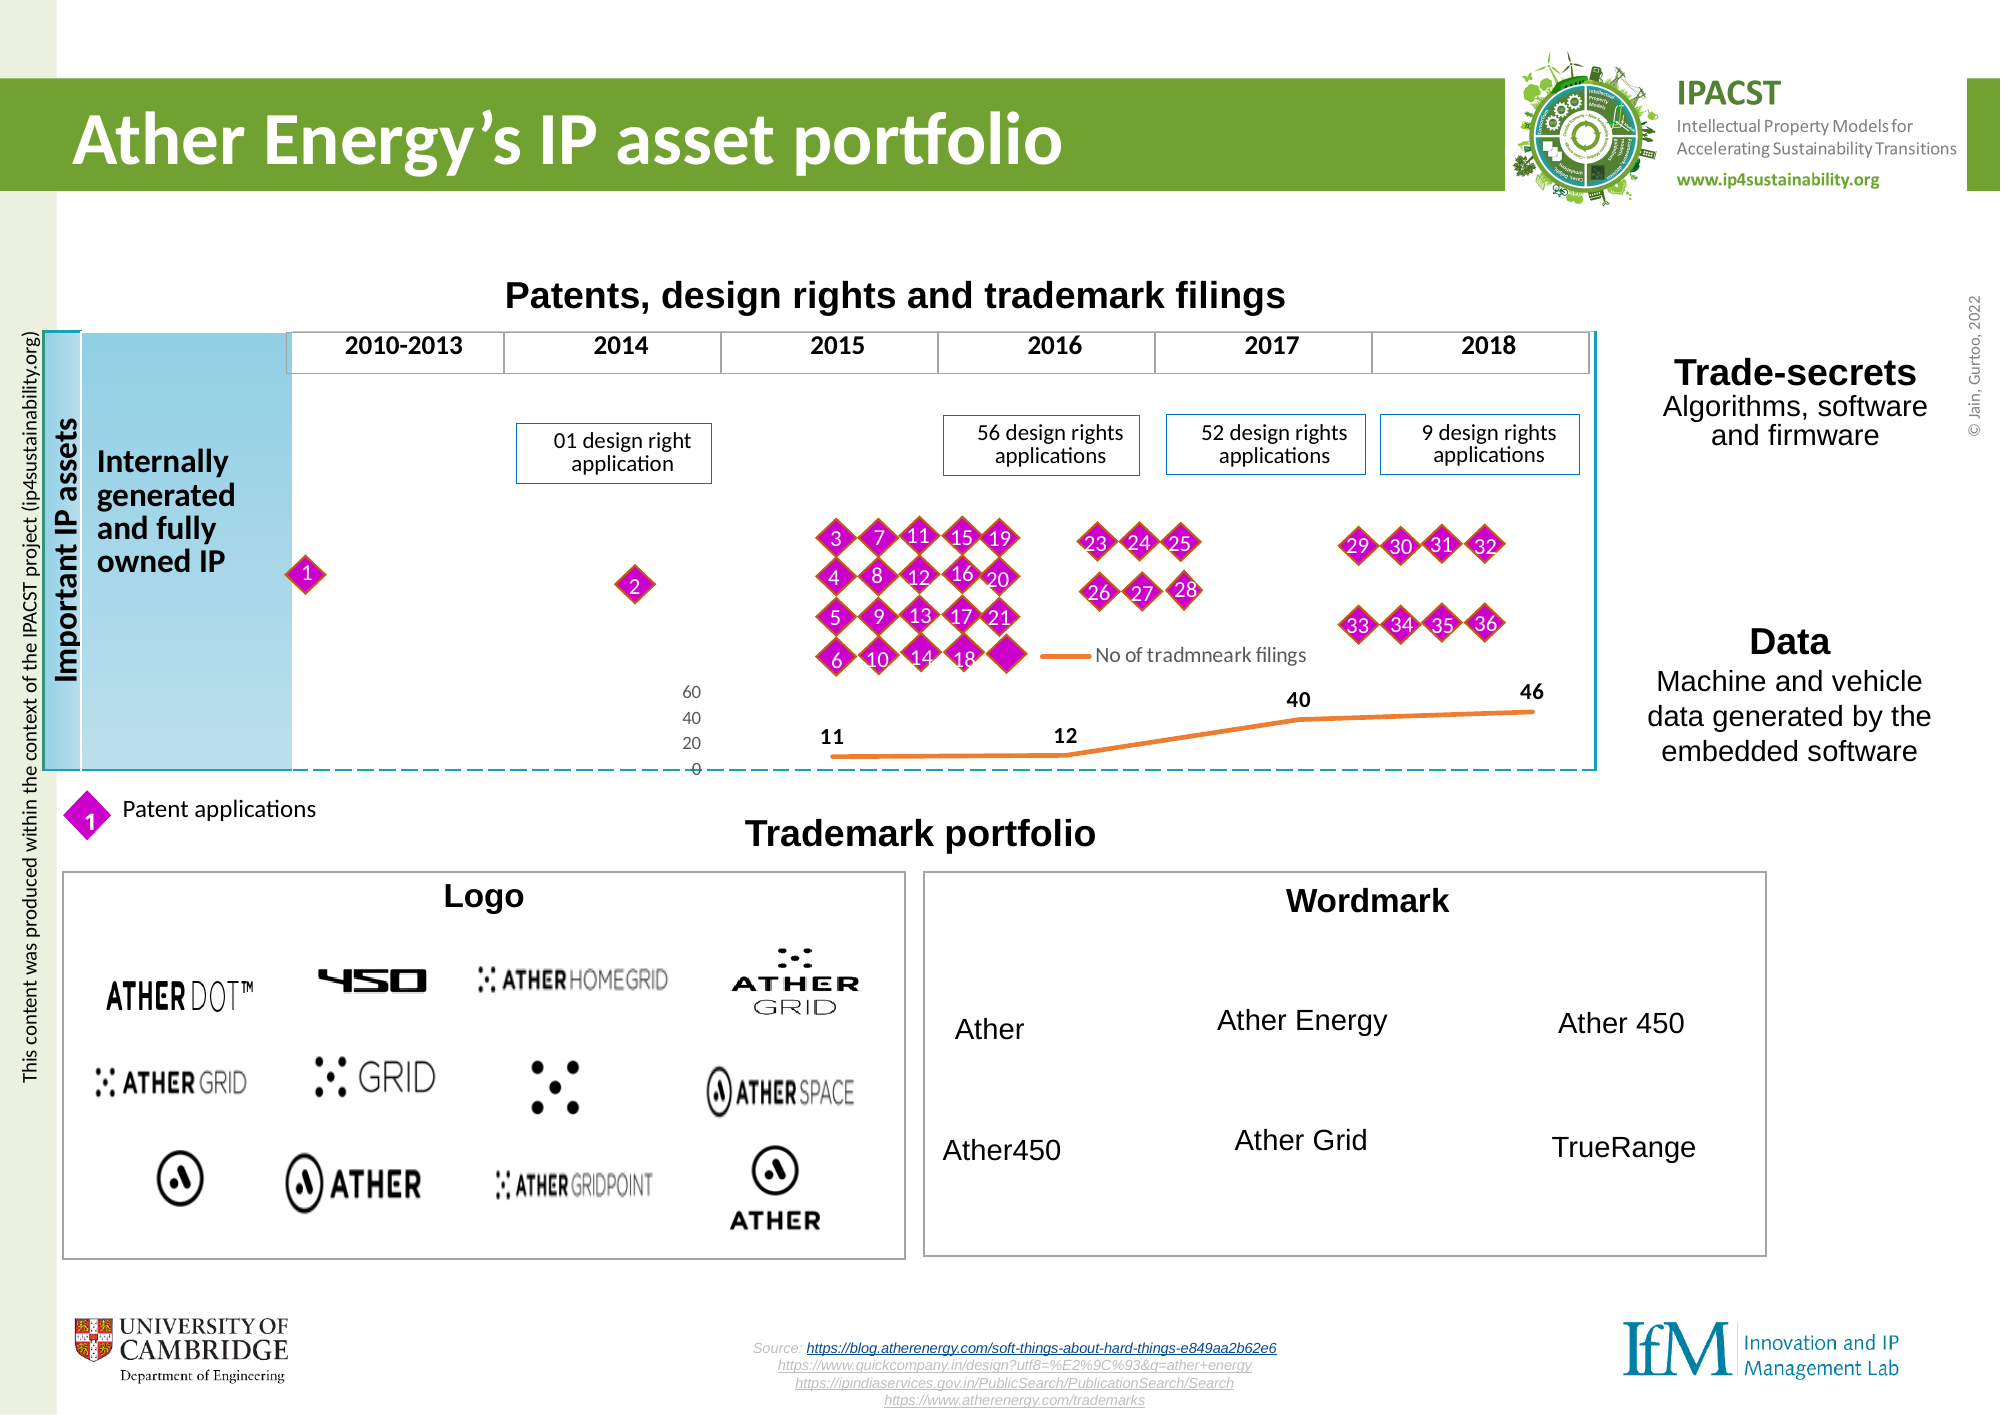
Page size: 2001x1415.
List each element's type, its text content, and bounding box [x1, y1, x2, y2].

text_box Data Machine and vehicle data generated by the embedded software [1624, 609, 1956, 775]
text_box Ather 450 [1543, 996, 1701, 1047]
text_box 13 [893, 592, 955, 635]
text_box Patent applications [107, 790, 332, 830]
picture [1677, 1322, 1715, 1362]
picture [284, 917, 886, 1258]
text_box Ather [939, 1002, 1040, 1053]
text_box Ather Energy [1202, 994, 1404, 1045]
picture [74, 1317, 288, 1386]
text_box [923, 871, 1767, 1257]
text_box 56 design rights applications [943, 415, 1140, 476]
text_box 5 [814, 595, 858, 635]
picture [1623, 1325, 1629, 1373]
text_box Ather Energy’s IP asset portfolio [1968, 77, 2000, 192]
picture [1623, 1322, 1905, 1380]
text_box 01 design right application [516, 423, 712, 484]
picture [87, 1132, 445, 1244]
picture [1637, 1322, 1663, 1373]
text_box 9 design rights applications [1380, 414, 1580, 475]
text_box 35 [1416, 602, 1459, 635]
picture [1652, 1325, 1669, 1373]
text_box TrueRange [1536, 1121, 1712, 1171]
text_box 7 [858, 515, 891, 553]
text_box 30 [1374, 523, 1435, 567]
text_box 11 [891, 513, 952, 554]
text_box 20 [971, 557, 1032, 595]
text_box Patents, design rights and trademark filings [490, 263, 1384, 324]
picture [1504, 43, 1968, 216]
table_header Important IP assets [45, 333, 80, 769]
text_box 17 [934, 594, 996, 635]
text_box 8 [856, 553, 904, 595]
text_box 19 [973, 516, 1034, 559]
text_box 34 [1375, 602, 1416, 635]
picture [683, 1133, 867, 1248]
text_box 29 [1331, 522, 1392, 565]
text_box 4 [813, 554, 856, 597]
picture [79, 941, 271, 1122]
text_box 26 [1072, 570, 1133, 613]
text_box 2 [613, 563, 652, 607]
text_box Logo [428, 867, 851, 871]
text_box 1 [286, 550, 334, 593]
chart [662, 635, 1670, 784]
text_box 15 [935, 514, 996, 550]
table_header 2016 [939, 333, 1154, 373]
text_box 9 [858, 594, 893, 635]
text_box 31 [1415, 522, 1476, 565]
text_box Source: https://blog.atherenergy.com/soft-things-about-hard-things-e849aa2b62e6 https://www.quickcompany.in/design?utf8=%E2%9C%93&q=ather+energy https://ipindiaservices.gov.in/PublicSearch/PublicationSearch/Search https://www.atherenergy.com/trademarks [618, 1331, 1415, 1415]
text_box Ather Energy’s IP asset portfolio [0, 77, 1504, 192]
text_box 21 [972, 595, 1034, 635]
text_box 25 [1153, 521, 1214, 564]
table_header 2018 [1373, 333, 1588, 373]
text_box Ather Grid [1219, 1113, 1383, 1164]
table_header 2010-2013 [287, 333, 503, 373]
text_box 36 [1459, 601, 1520, 635]
text_box 27 [1115, 571, 1177, 614]
table_header 2017 [1156, 333, 1371, 373]
table_header [293, 332, 1594, 770]
text_box 1 [63, 790, 107, 841]
text_box 3 [815, 516, 858, 554]
text_box 28 [1159, 567, 1220, 610]
text_box Trademark portfolio [730, 802, 1152, 862]
text_box 32 [1459, 523, 1520, 567]
text_box Ather450 [927, 1124, 1077, 1174]
text_box [62, 871, 906, 1260]
table_header 2015 [722, 333, 937, 373]
table_header 2014 [505, 333, 720, 373]
picture [687, 1034, 872, 1126]
table_header Internally generated and fully owned IP [82, 333, 292, 769]
text_box 16 [935, 550, 997, 593]
text_box 23 [1069, 521, 1130, 564]
text_box 33 [1331, 602, 1375, 635]
text_box 12 [892, 554, 935, 594]
text_box 52 design rights applications [1166, 414, 1366, 475]
text_box 24 [1112, 520, 1174, 563]
text_box [652, 580, 657, 589]
text_box Trade-secrets Algorithms, software and firmware [1624, 340, 1968, 459]
